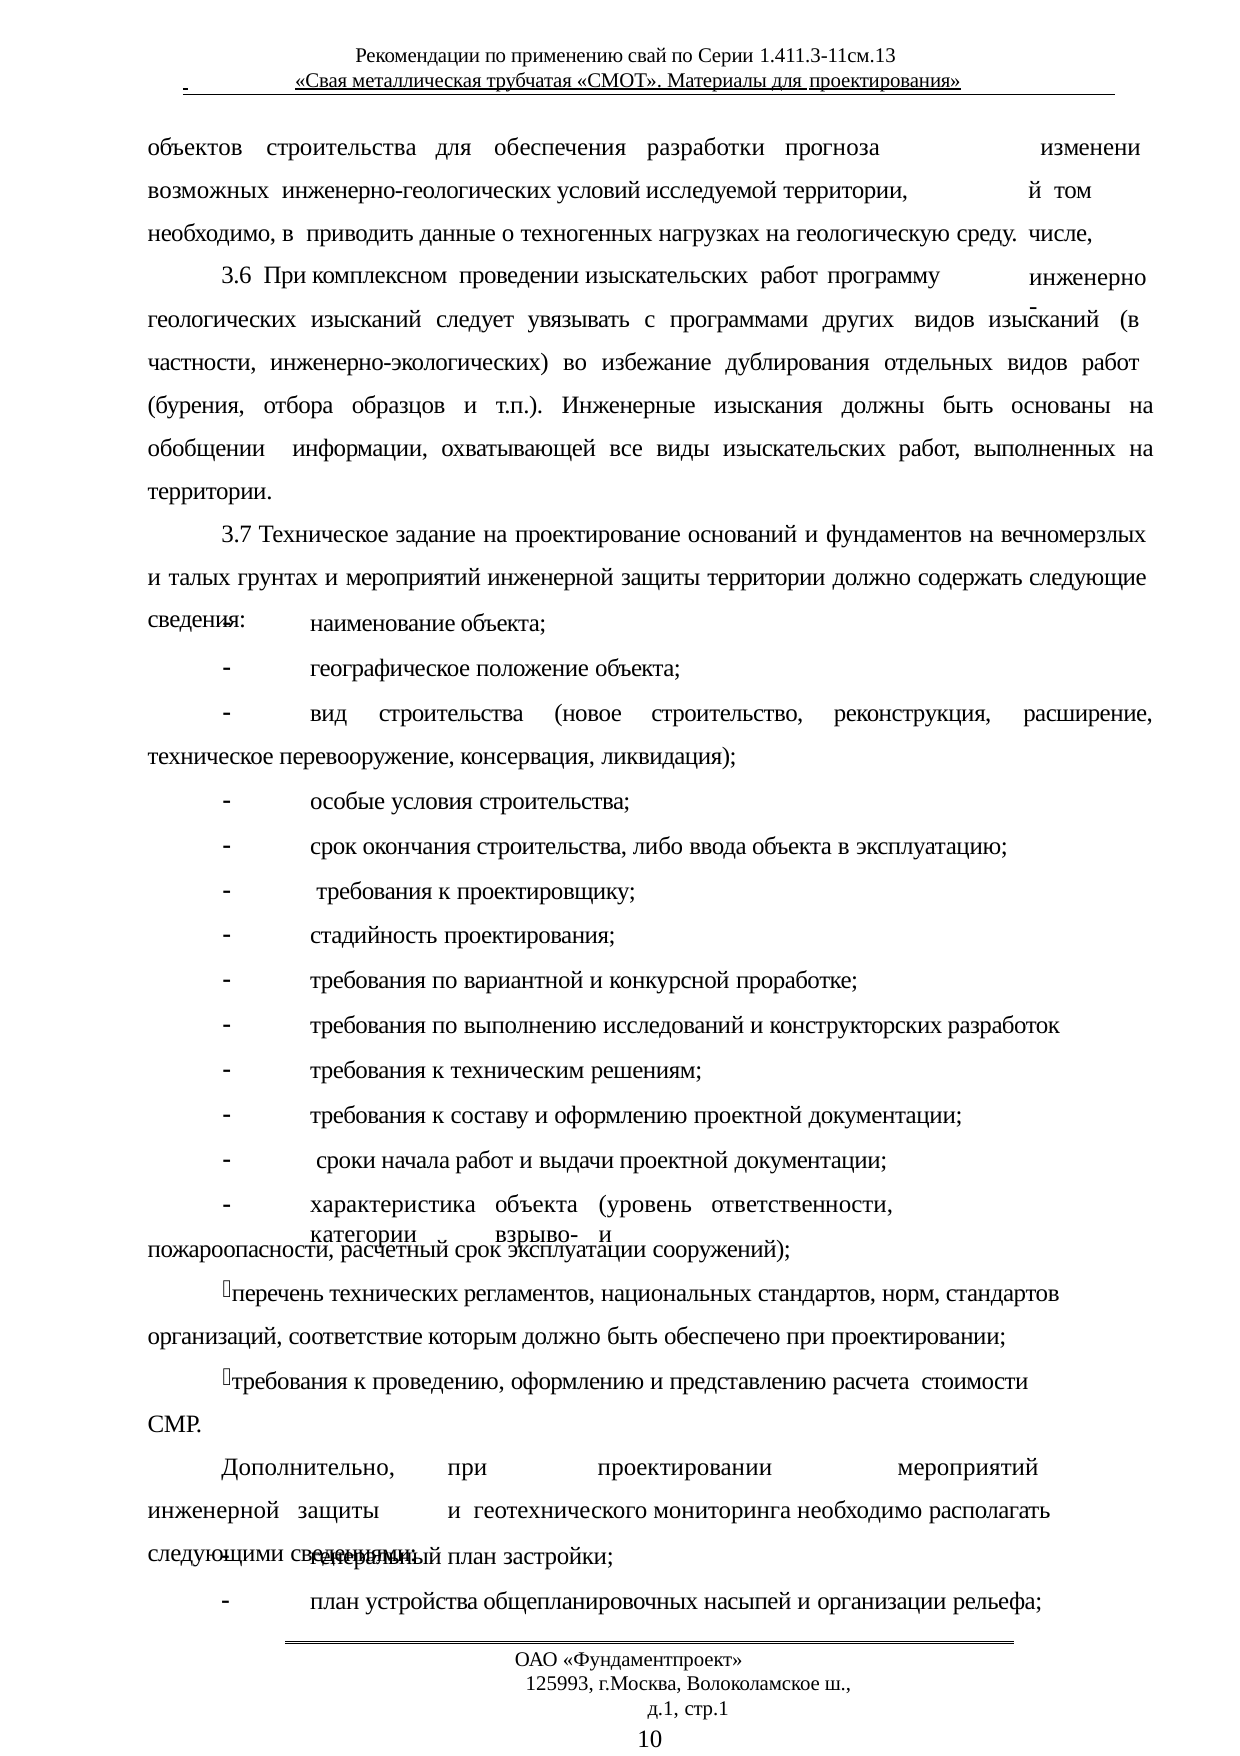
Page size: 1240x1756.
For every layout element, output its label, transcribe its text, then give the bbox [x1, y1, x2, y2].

text_box особые условия строительства; срок окончания строительства, либо ввода объекта в эксплуатацию; требования к проектировщику; стадийность проектирования; требования по вариантной и конкурсной проработке; требования по выполнению исследований и конструкторских разработок требования к техническим решениям; требования к составу и оформлению проектной документации; сроки начала работ и выдачи проектной документации; характеристика объекта (уровень ответственности, категории взрыво- и [308, 767, 1154, 1214]
text_box техническое перевооружение, консервация, ликвидация); [145, 737, 742, 770]
text_box наименование объекта; географическое положение объекта; [308, 589, 686, 682]
text_box вид строительства (новое строительство, реконструкция, расширение, [308, 694, 1155, 727]
text_box пожароопасности, расчетный срок эксплуатации сооружений); перечень технических регламентов, национальных стандартов, норм, стандартов организаций, соответствие которым должно быть обеспечено при проектировании; требования к проведению, оформлению и представлению расчета стоимости СМР. Дополнительно, при проектировании мероприятий инженерной защиты и геотехнического мониторинга необходимо располагать следующими сведениями: [145, 1214, 1155, 1567]
text_box    [220, 589, 239, 727]
text_box инженерно- [1027, 257, 1155, 288]
slide_number ОАО «Фундаментпроект» 125993, г.Москва, Волоколамское ш., д.1, стр.1 10 [437, 1646, 862, 1756]
text_box           [220, 767, 239, 1214]
text_box объектов строительства для обеспечения разработки прогноза возможных инженерно-геологических условий исследуемой территории, необходимо, в приводить данные о техногенных нагрузках на геологическую среду. 3.6 При комплексном проведении изыскательских работ программу [145, 115, 1020, 288]
text_box генеральный план застройки; план устройства общепланировочных насыпей и организации рельефа; [308, 1522, 1046, 1615]
text_box изменений том числе, [1026, 115, 1155, 247]
text_box Рекомендации по применению свай по Серии 1.411.3-11см.13 «Свая металлическая трубчатая «СМОТ». Материалы для проектирования» [180, 40, 1117, 92]
text_box геологических изысканий следует увязывать с программами других видов изысканий (в частности, инженерно-экологических) во избежание дублирования отдельных видов работ (бурения, отбора образцов и т.п.). Инженерные изыскания должны быть основаны на обобщении информации, охватывающей все виды изыскательских работ, выполненных на территории. 3.7 Техническое задание на проектирование оснований и фундаментов на вечномерзлых и талых грунтах и мероприятий инженерной защиты территории должно содержать следующие сведения: [145, 288, 1155, 633]
text_box   [219, 1522, 238, 1615]
